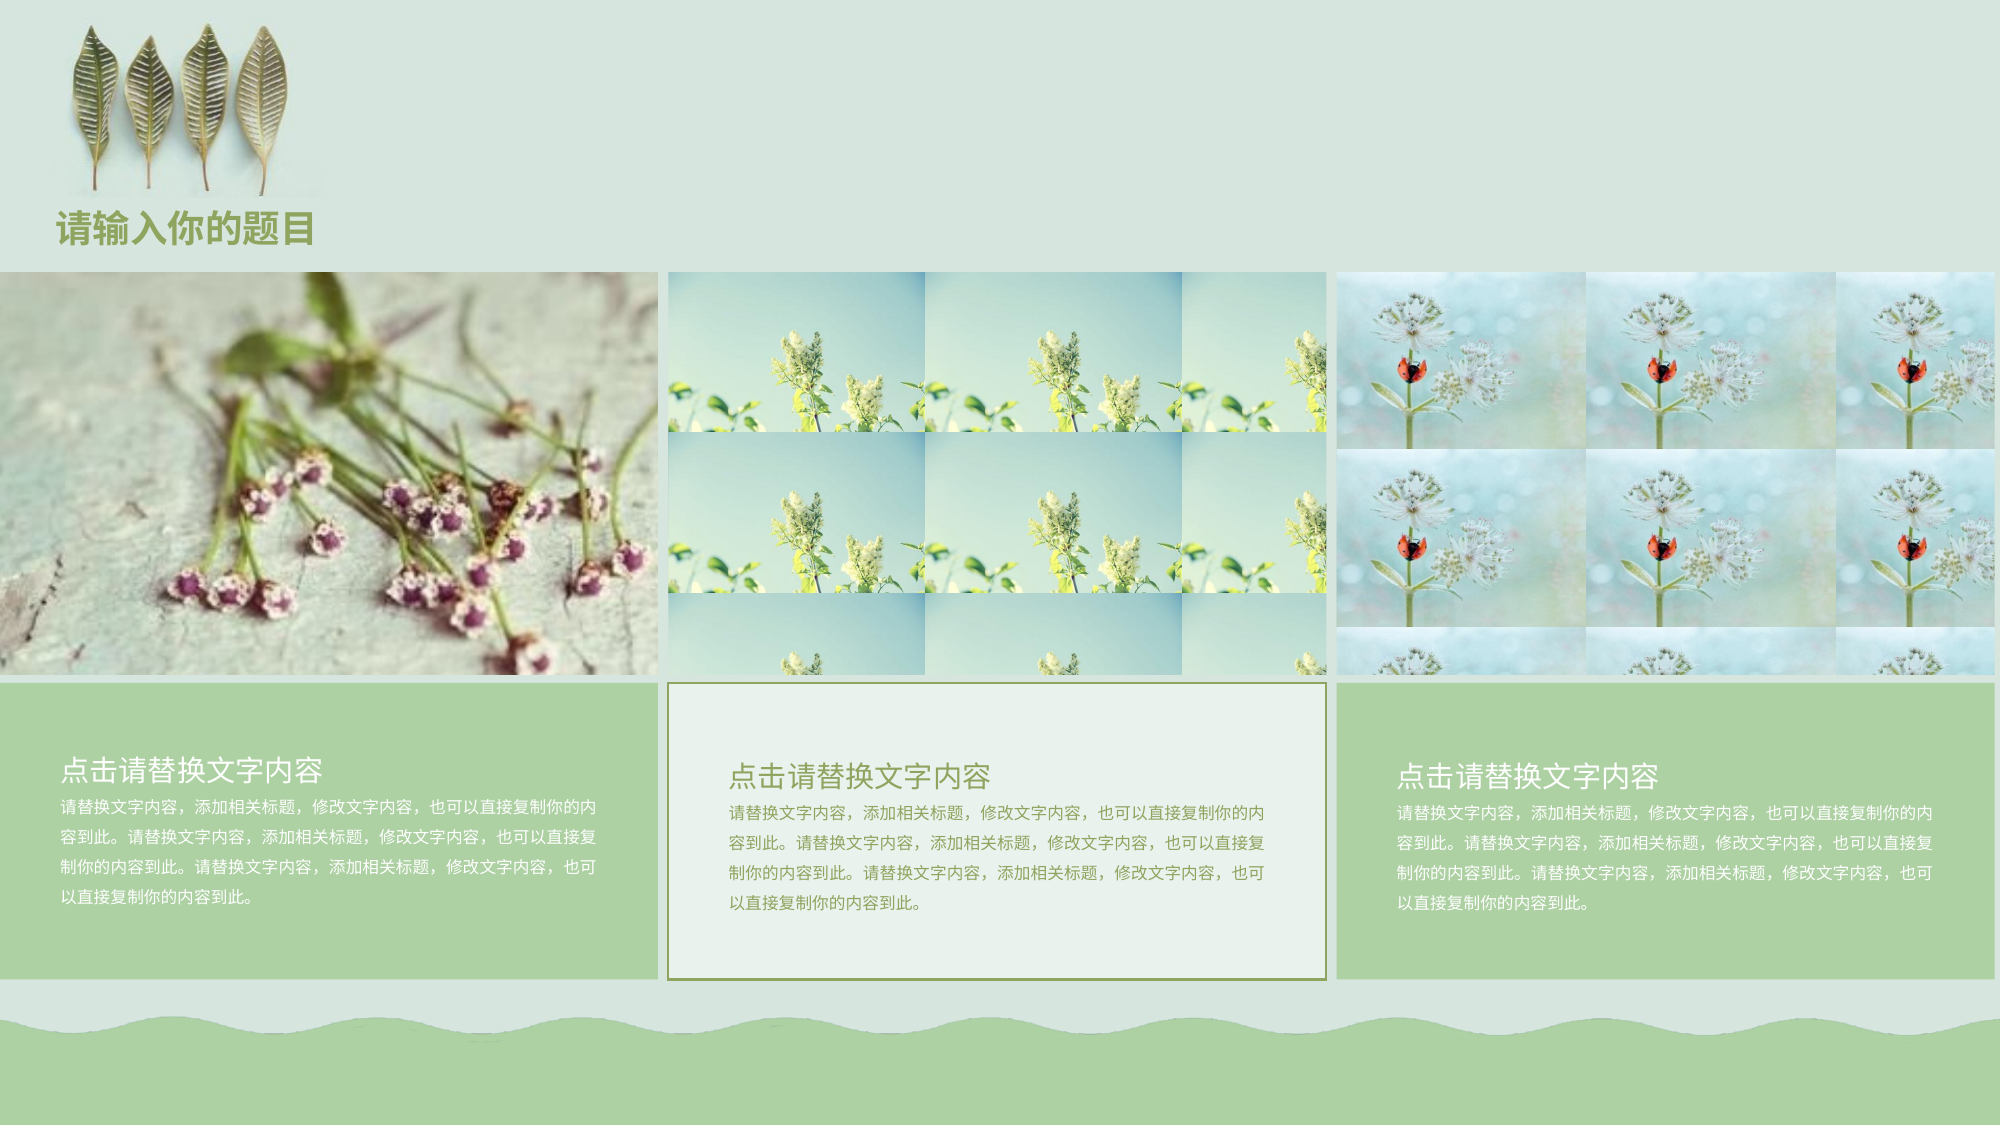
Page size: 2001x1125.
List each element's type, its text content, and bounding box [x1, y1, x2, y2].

text_box 请输入你的题目 [40, 198, 333, 258]
text_box 点击请替换文字内容 请替换文字内容，添加相关标题，修改文字内容，也可以直接复制你的内容到此。请替换文字内容，添加相关标题，修改文字内容，也可以直接复制你的内容到此。请替换文字内容，添加相关标题，修改文字内容，也可以直接复制你的内容到此。 [728, 758, 1266, 913]
text_box [1336, 272, 1996, 675]
text_box 点击请替换文字内容 请替换文字内容，添加相关标题，修改文字内容，也可以直接复制你的内容到此。请替换文字内容，添加相关标题，修改文字内容，也可以直接复制你的内容到此。请替换文字内容，添加相关标题，修改文字内容，也可以直接复制你的内容到此。 [60, 752, 597, 907]
text_box [0, 272, 659, 675]
text_box 点击请替换文字内容 请替换文字内容，添加相关标题，修改文字内容，也可以直接复制你的内容到此。请替换文字内容，添加相关标题，修改文字内容，也可以直接复制你的内容到此。请替换文字内容，添加相关标题，修改文字内容，也可以直接复制你的内容到此。 [1396, 758, 1934, 913]
picture [0, 1007, 2000, 1125]
text_box [0, 682, 659, 981]
text_box [1336, 682, 1996, 981]
text_box [667, 272, 1327, 675]
text_box [667, 682, 1327, 981]
picture [51, 18, 322, 198]
